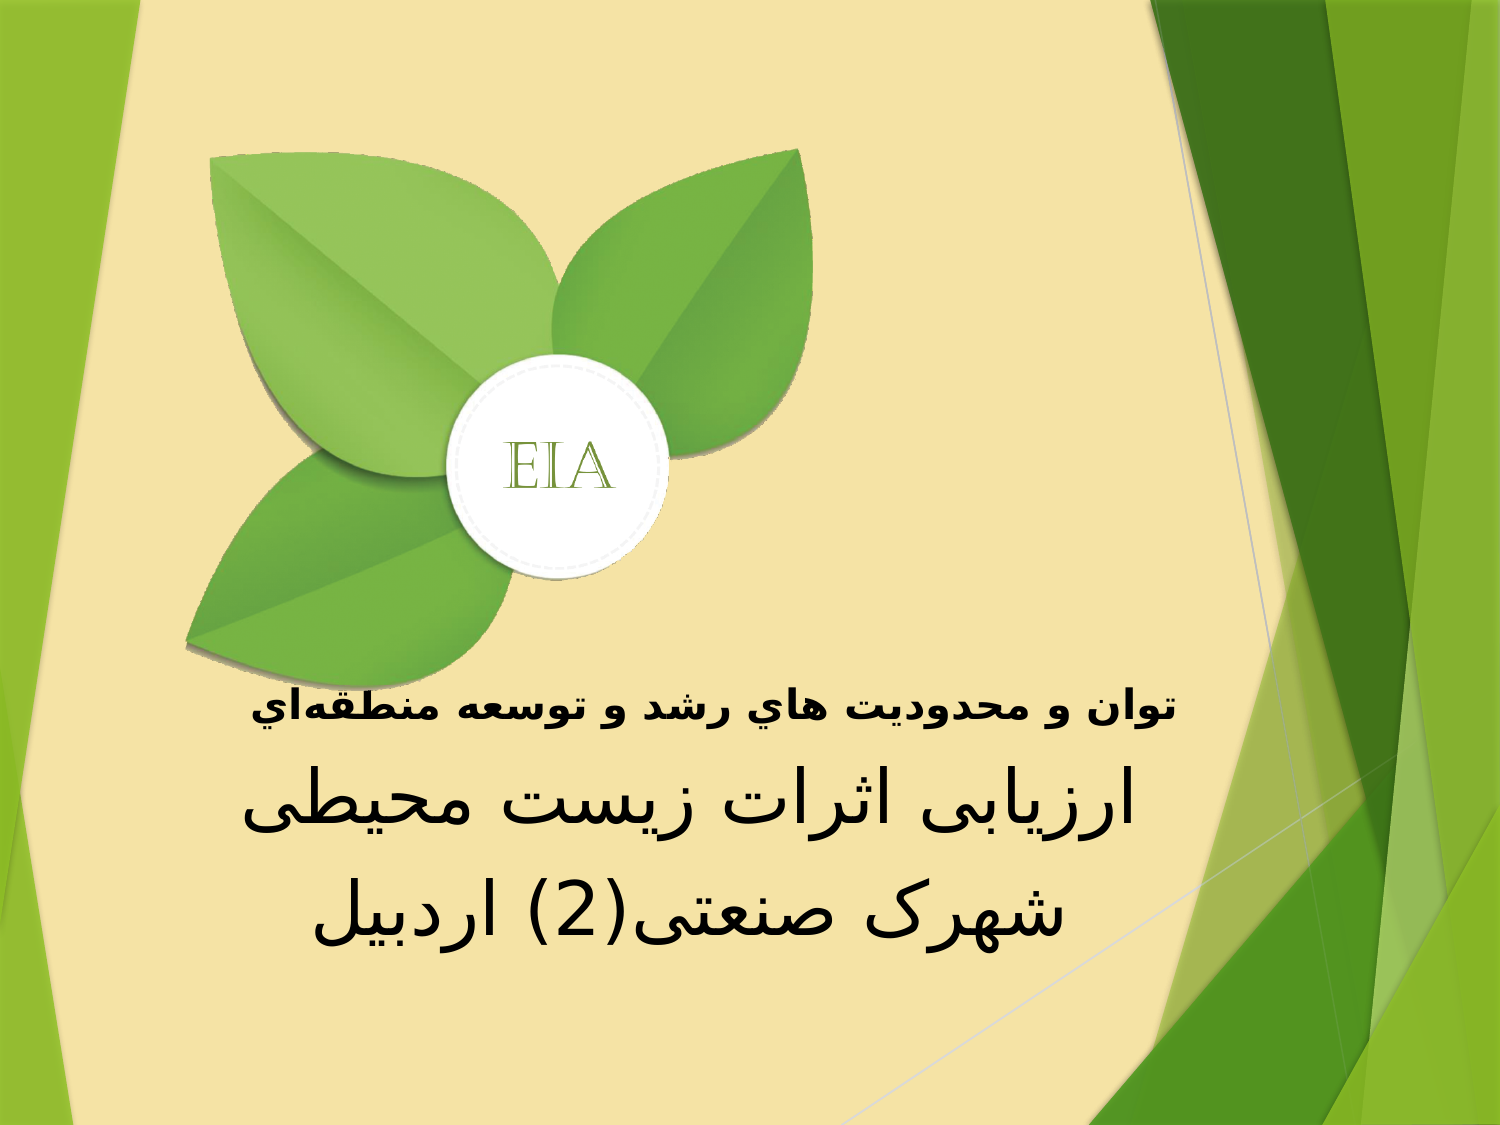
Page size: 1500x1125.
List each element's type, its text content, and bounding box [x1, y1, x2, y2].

subtitle توان و محدوديت هاي رشد و توسعه منطقه‌اي ارزیابی اثرات زیست محیطی شهرک صنعتی(2) اردبیل [185, 103, 1194, 1057]
picture [184, 148, 813, 691]
